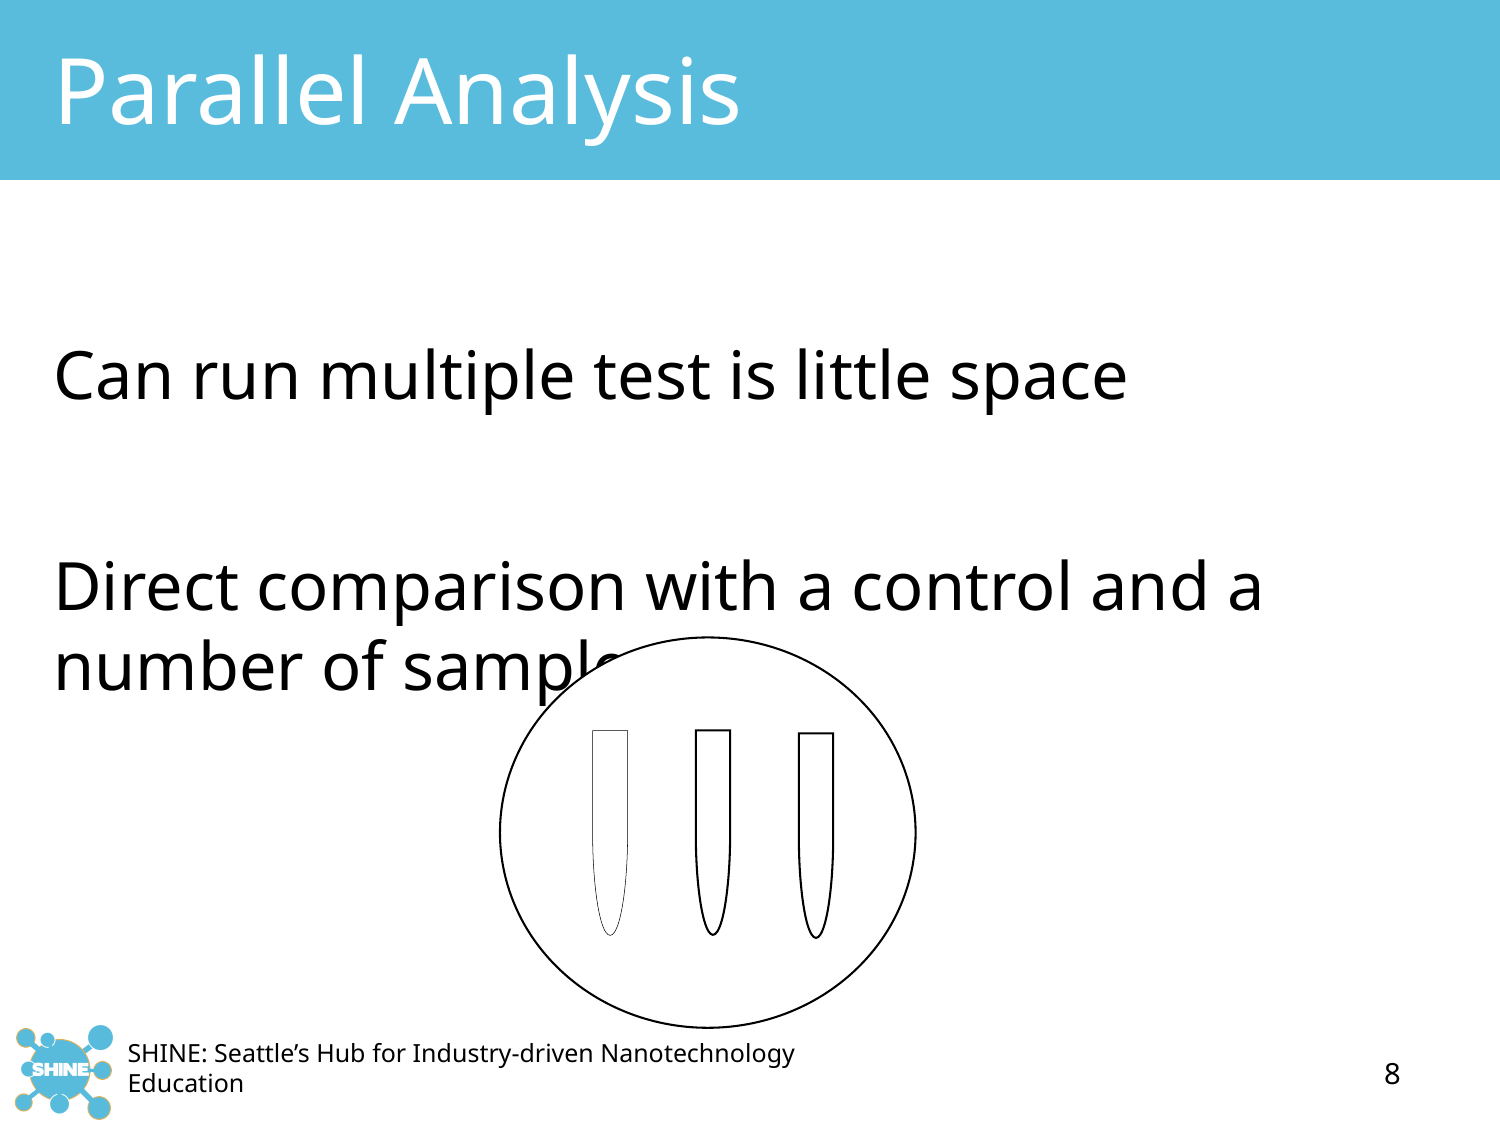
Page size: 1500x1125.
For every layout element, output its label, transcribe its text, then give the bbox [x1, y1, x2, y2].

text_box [499, 637, 916, 1029]
title Parallel Analysis [0, 0, 1500, 175]
slide_number SHINE: Seattle’s Hub for Industry-driven Nanotechnology Education [119, 1037, 913, 1098]
picture [12, 1024, 116, 1120]
text_box 8 [1369, 1040, 1445, 1100]
list Can run multiple test is little space Direct comparison with a control and a number of samples [0, 324, 1500, 1005]
